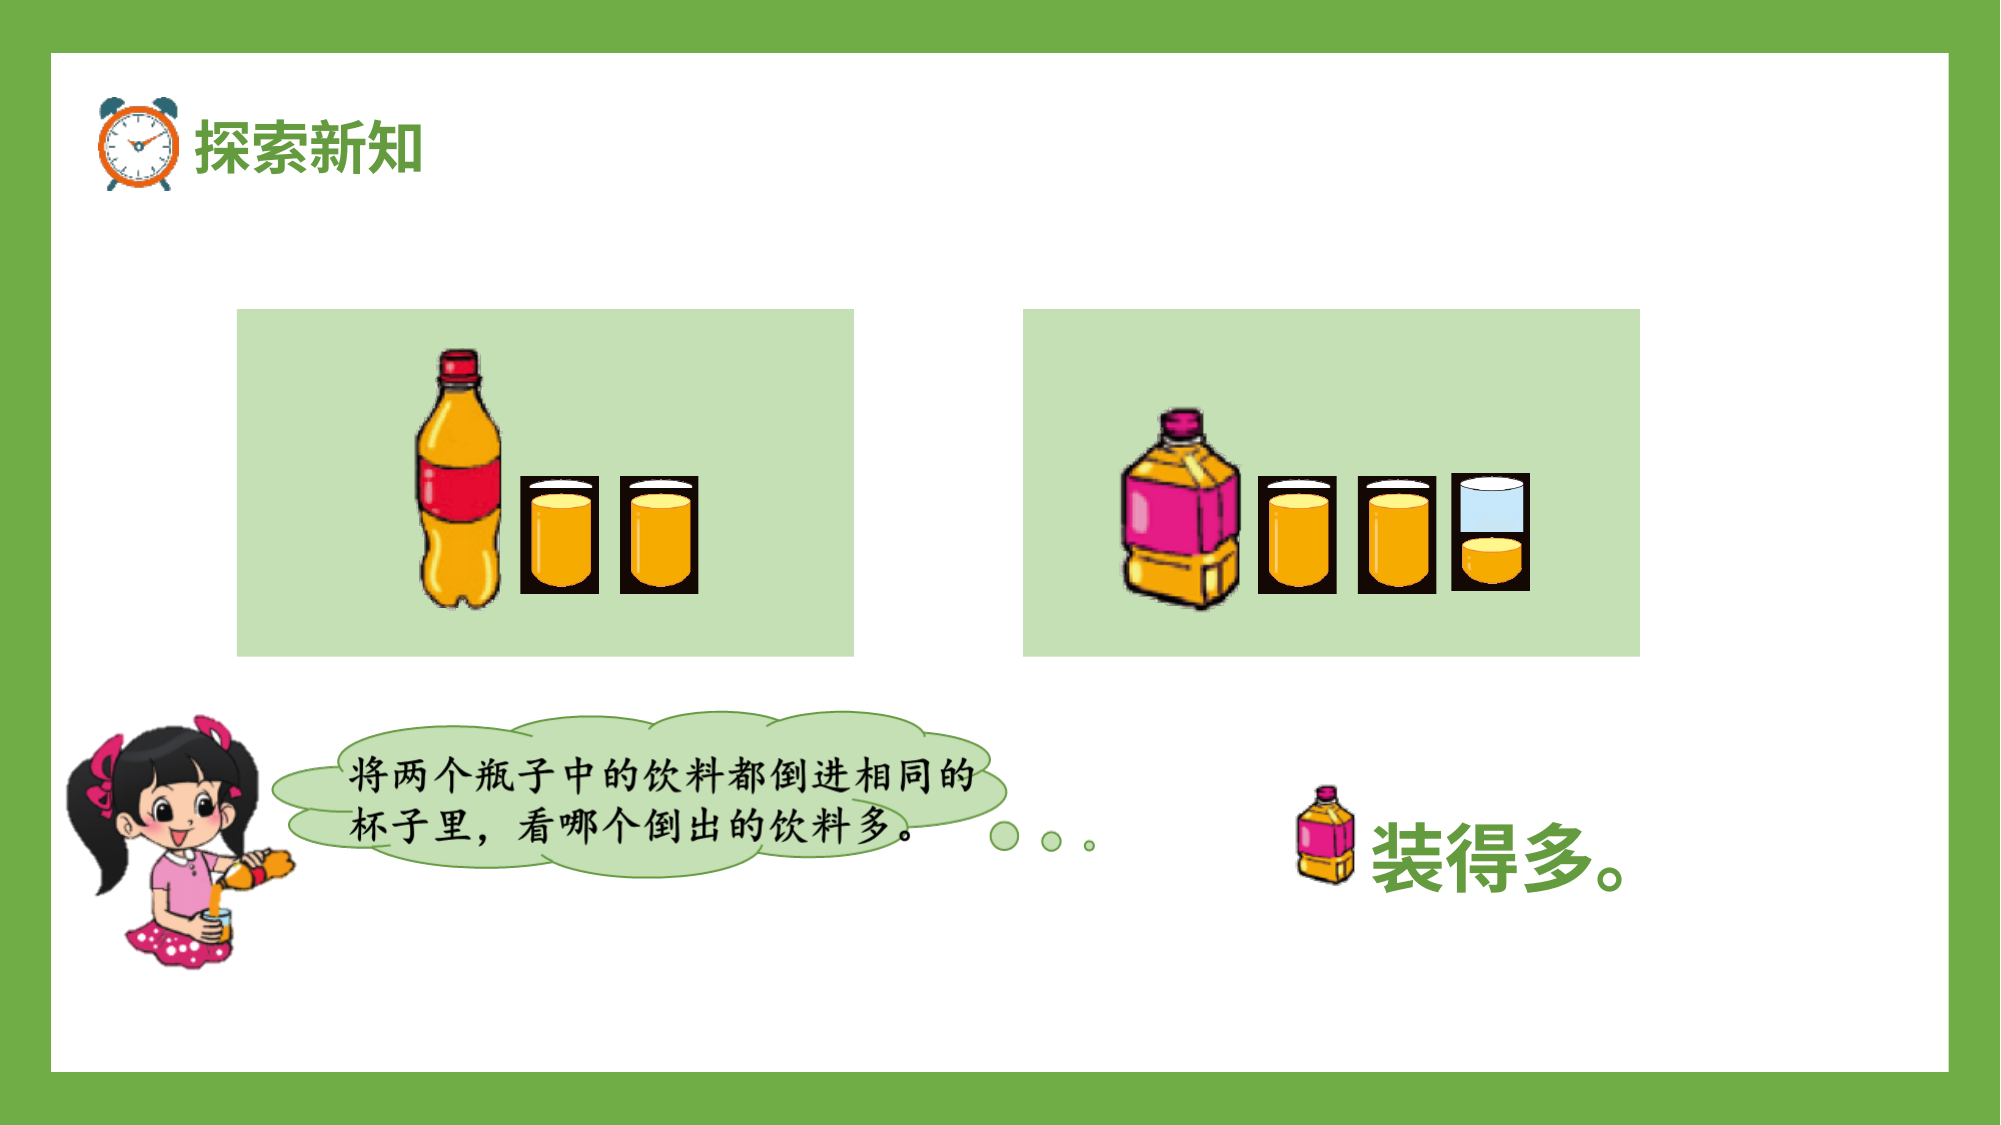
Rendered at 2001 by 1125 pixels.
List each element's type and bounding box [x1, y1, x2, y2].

text_box [97, 97, 554, 191]
picture [50, 710, 1095, 979]
text_box [1023, 309, 1640, 657]
text_box [1292, 782, 1688, 910]
text_box [236, 309, 854, 657]
